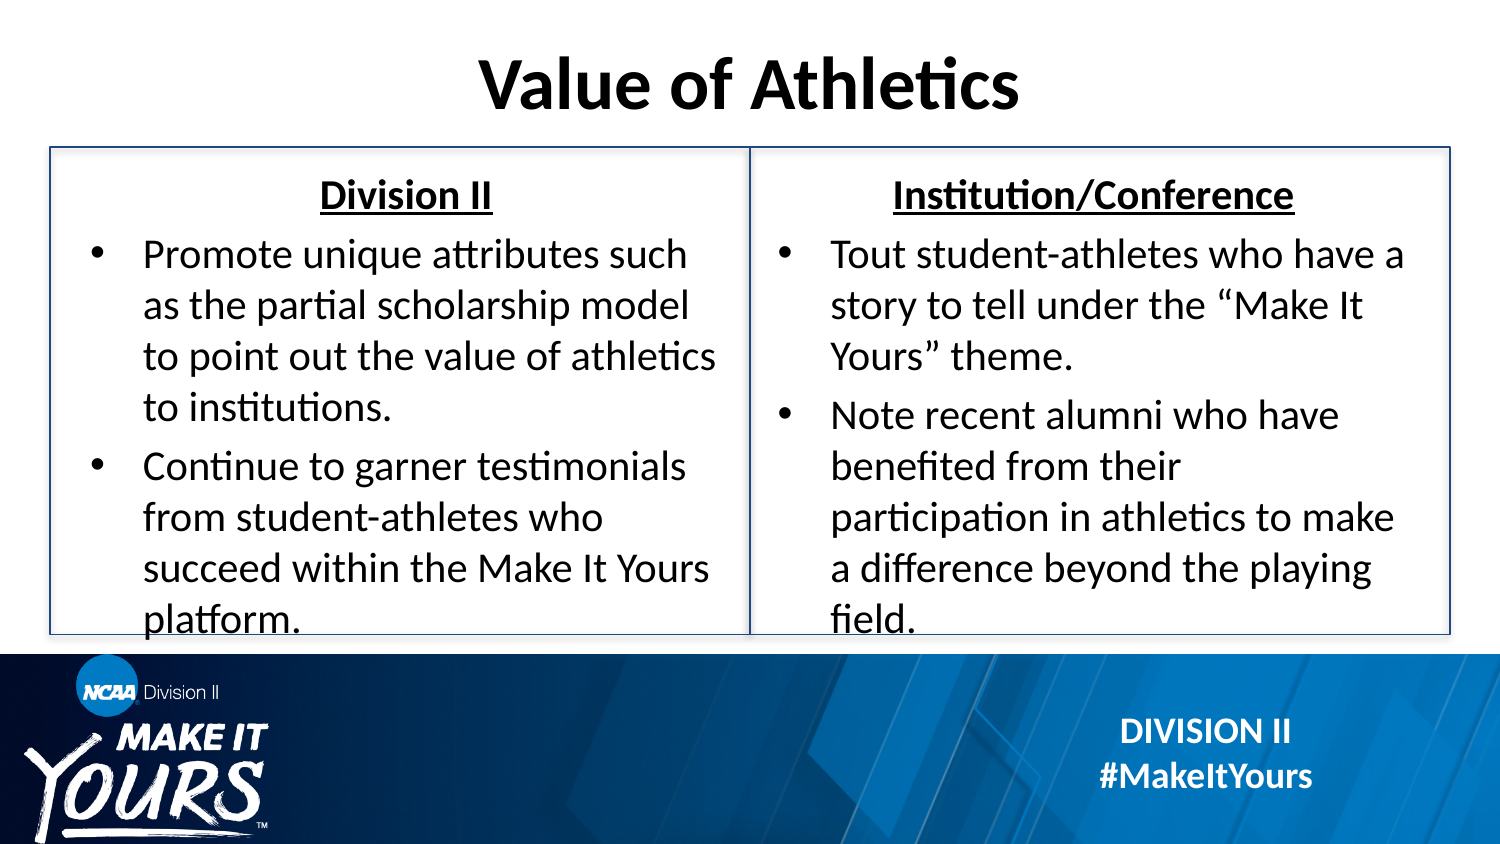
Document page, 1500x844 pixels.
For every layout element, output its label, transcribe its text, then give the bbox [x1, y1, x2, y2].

title Value of Athletics [75, 9, 1425, 150]
picture [0, 654, 1500, 844]
list Institution/Conference Tout student-athletes who have a story to tell under the “Make It Yours” theme. Note recent alumni who have benefited from their participation in athletics to make a difference beyond the playing field. [762, 159, 1425, 655]
list Division II Promote unique attributes such as the partial scholarship model to point out the value of athletics to institutions. Continue to garner testimonials from student-athletes who succeed within the Make It Yours platform. [75, 159, 738, 655]
